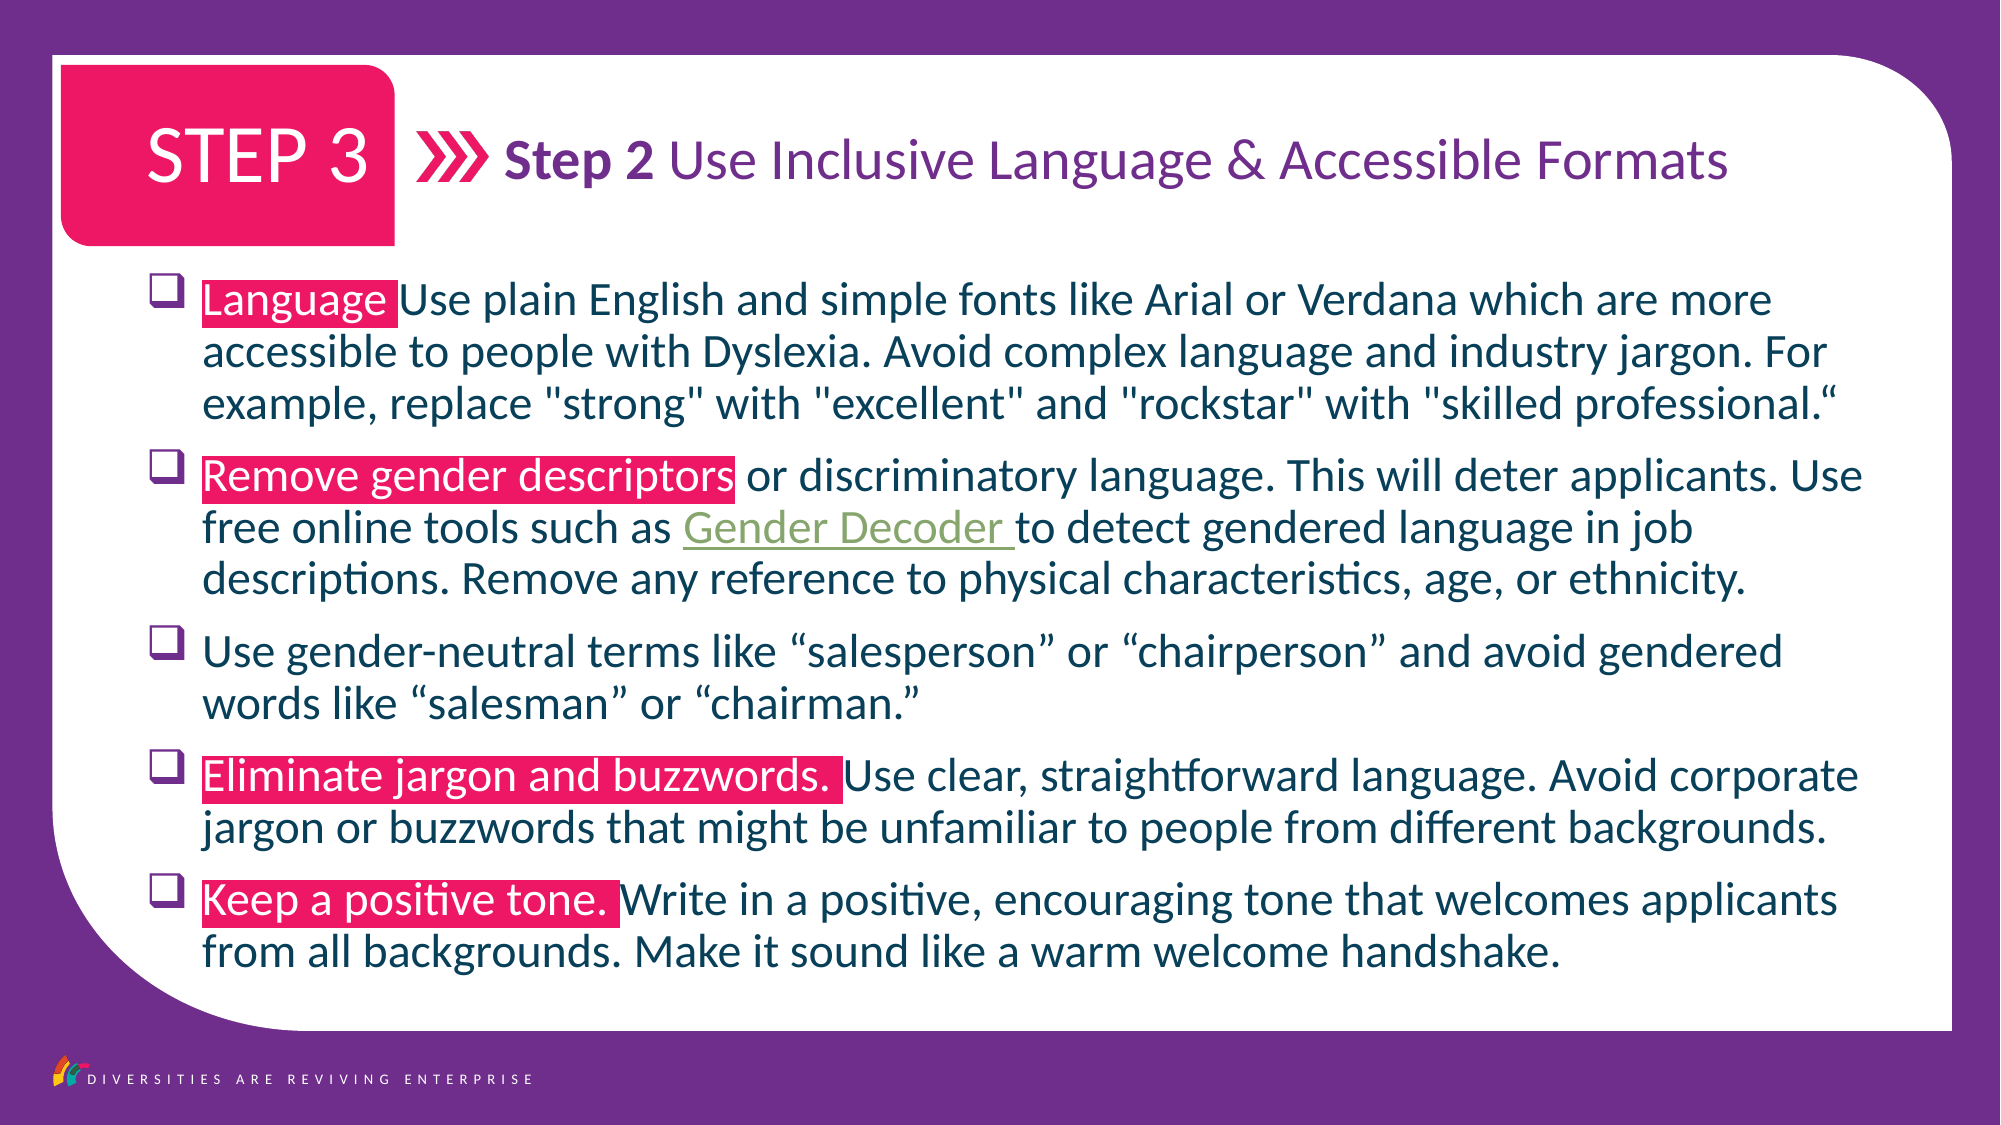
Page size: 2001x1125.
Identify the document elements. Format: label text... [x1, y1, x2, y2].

text_box STEP 3 [15, 56, 385, 213]
picture [409, 113, 495, 200]
text_box [59, 71, 396, 248]
text_box Step 2 Use Inclusive Language & Accessible Formats [490, 100, 1989, 213]
list Language Use plain English and simple fonts like Arial or Verdana which are more accessible to people with Dyslexia. Avoid complex language and industry jargon. For example, replace "strong" with "excellent" and "rockstar" with "skilled professional.“ Remove gender descriptors or discriminatory language. This will deter applicants. Use free online tools such as Gender Decoder to detect gendered language in job descriptions. Remove any reference to physical characteristics, age, or ethnicity. Use gender-neutral terms like “salesperson” or “chairperson” and avoid gendered words like “salesman” or “chairman.” Eliminate jargon and buzzwords. Use clear, straightforward language. Avoid corporate jargon or buzzwords that might be unfamiliar to people from different backgrounds. Keep a positive tone. Write in a positive, encouraging tone that welcomes applicants from all backgrounds. Make it sound like a warm welcome handshake. [130, 267, 1926, 899]
